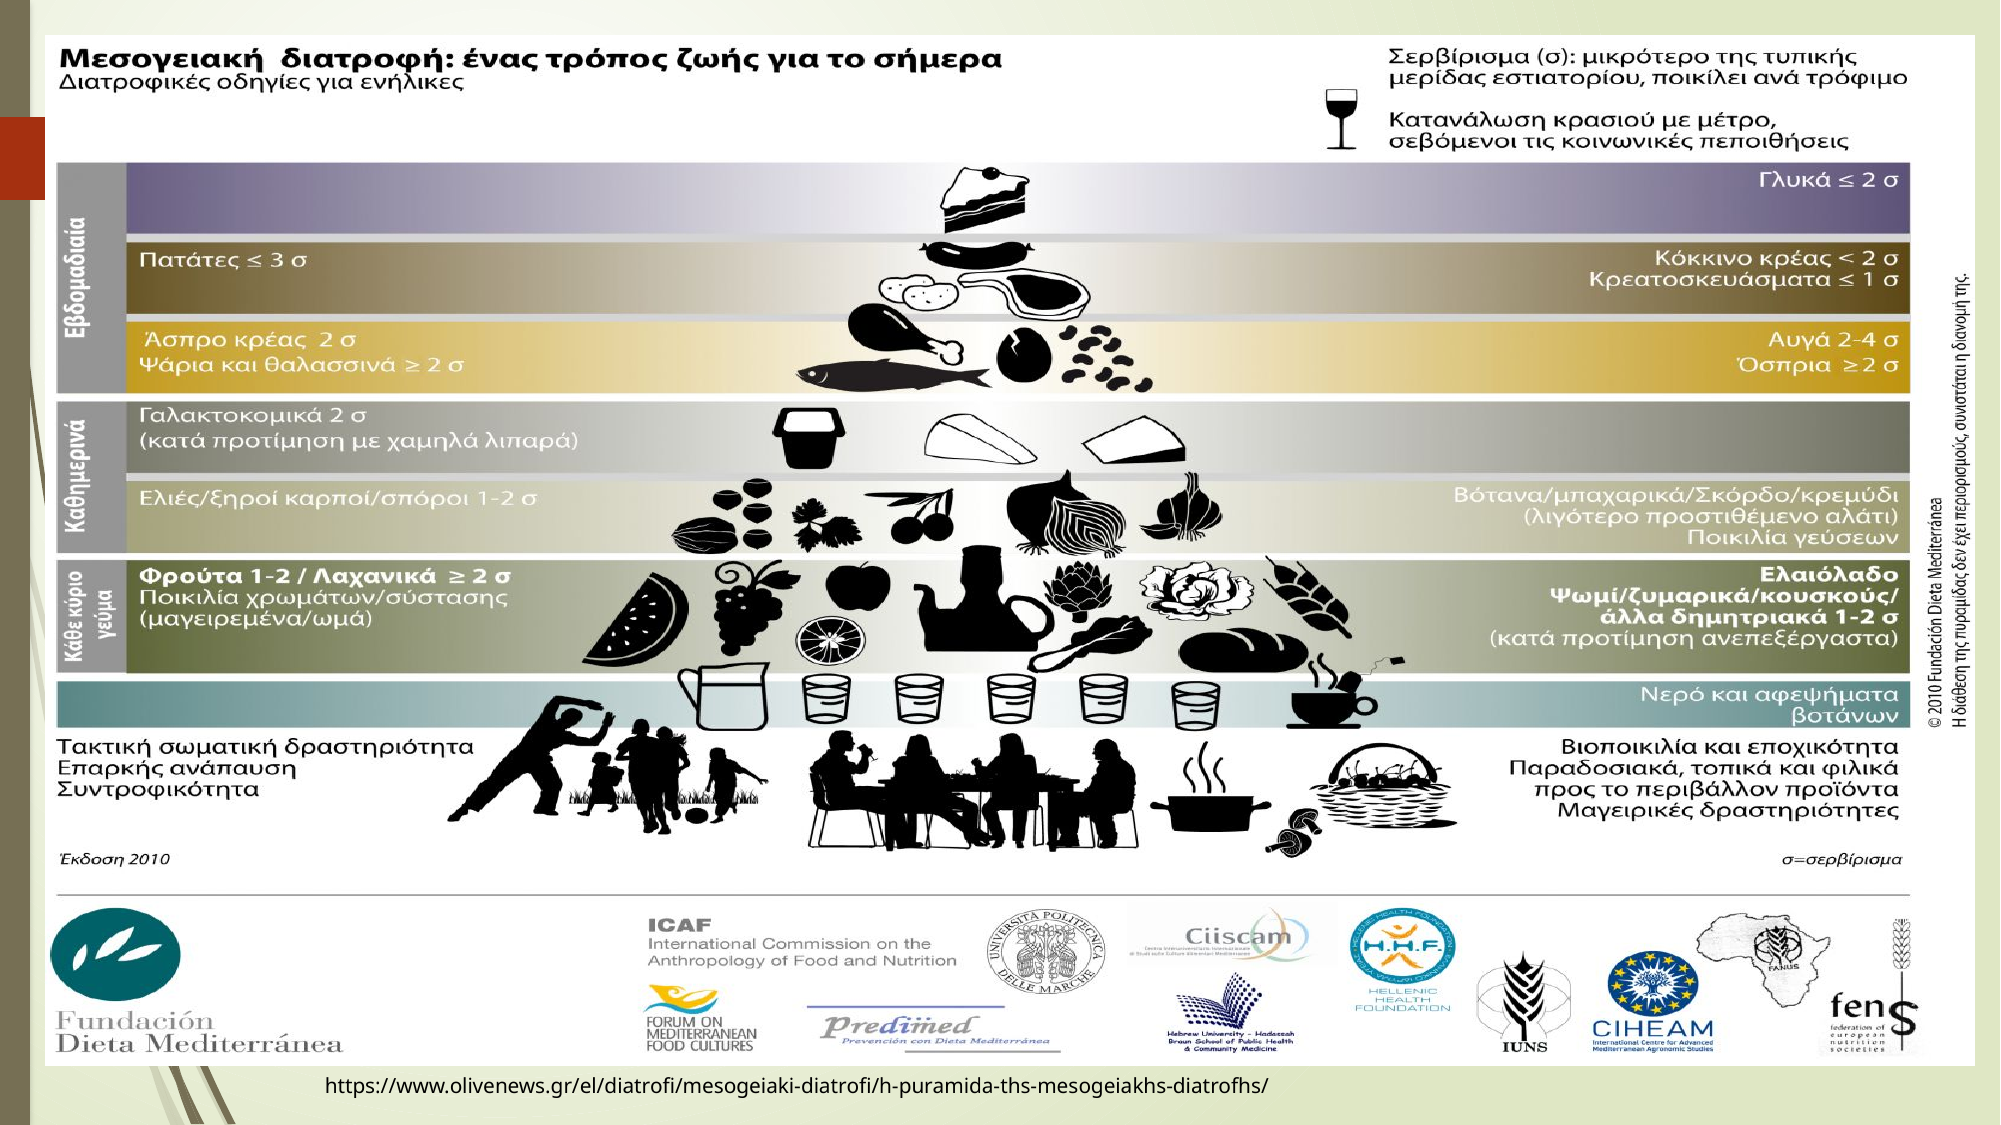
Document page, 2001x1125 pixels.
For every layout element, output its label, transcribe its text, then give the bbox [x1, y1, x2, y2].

text_box https://www.olivenews.gr/el/diatrofi/mesogeiaki-diatrofi/h-puramida-ths-mesogeiakhs-diatrofhs/ [309, 1073, 1310, 1106]
picture [45, 35, 1975, 1066]
